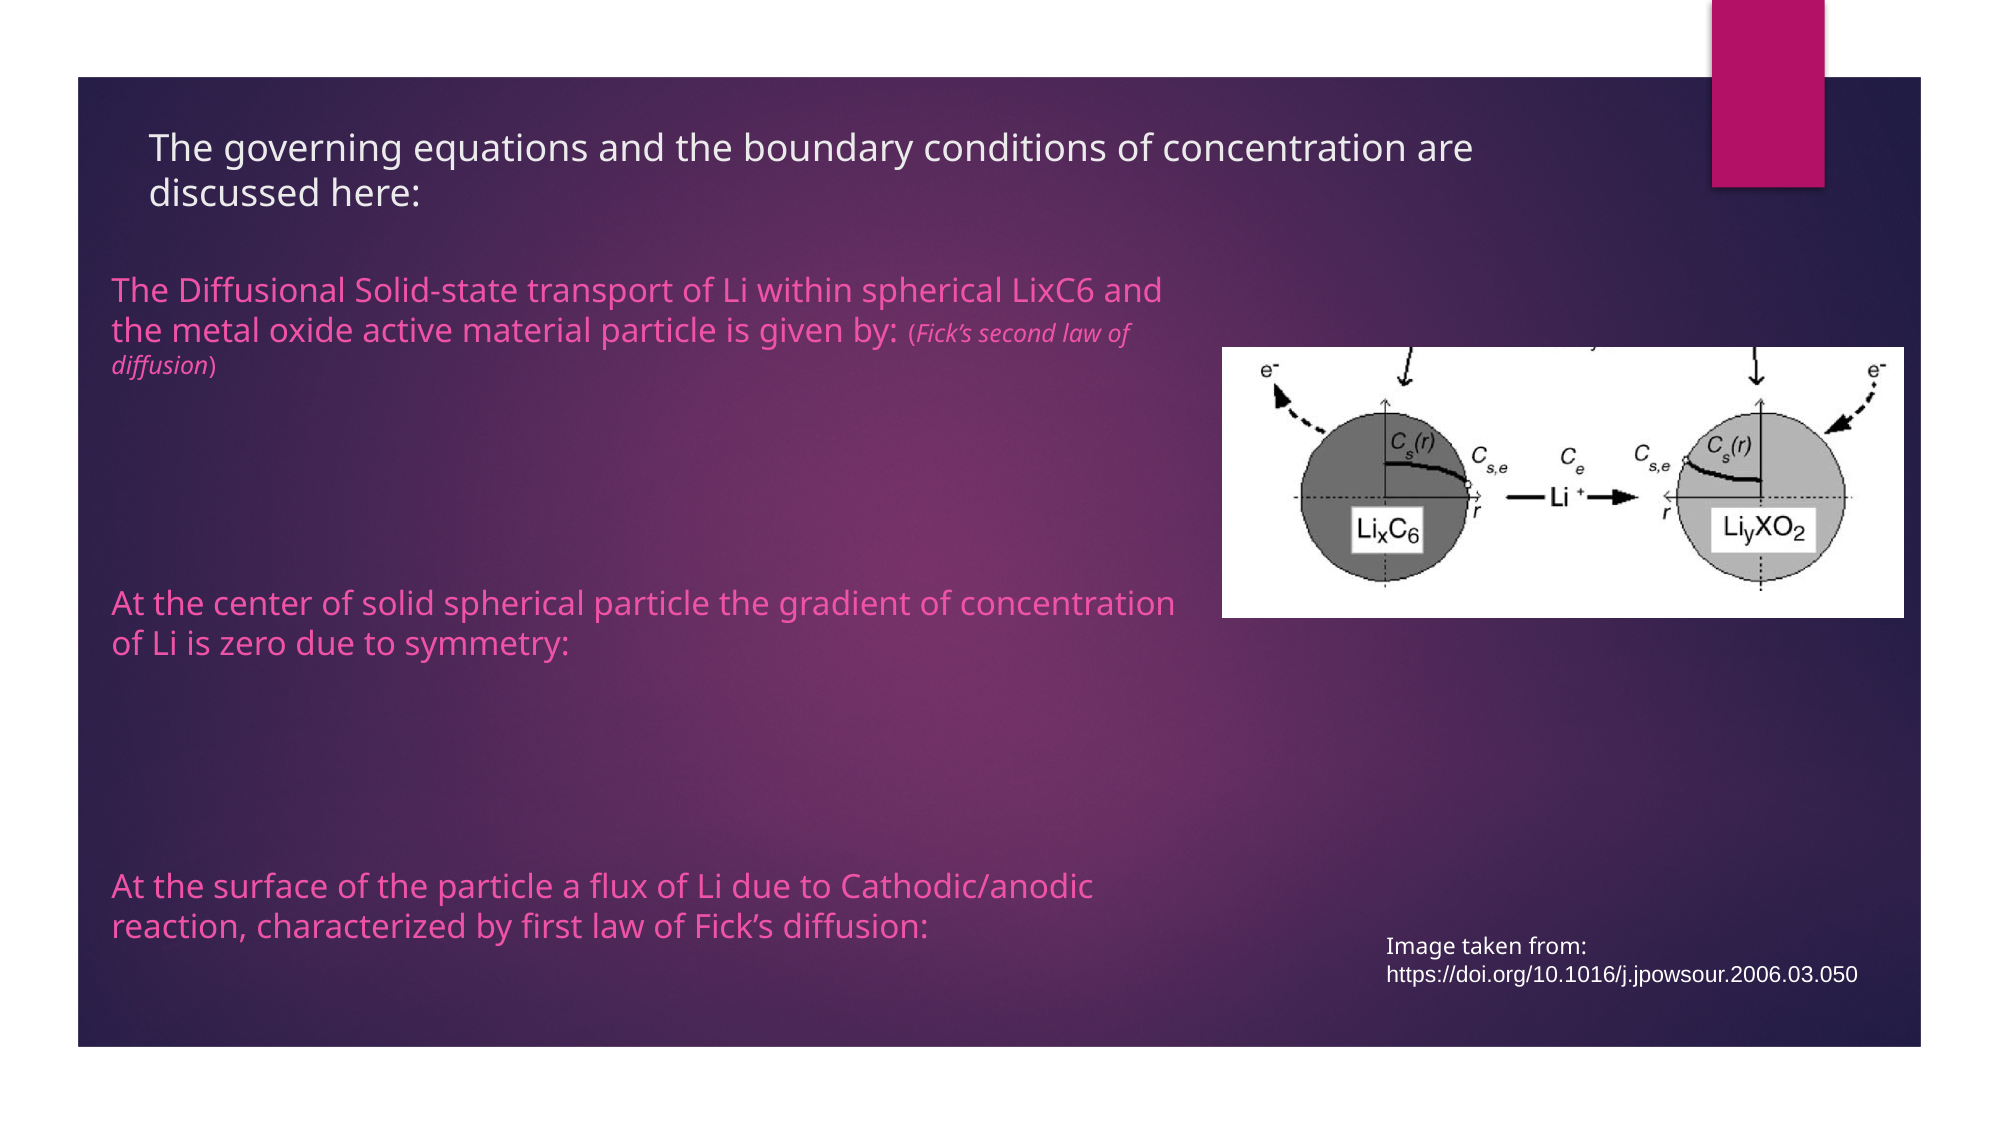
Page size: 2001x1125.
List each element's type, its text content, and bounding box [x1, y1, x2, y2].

picture [1222, 346, 1905, 618]
title The governing equations and the boundary conditions of concentration are discussed here: [133, 95, 1582, 222]
text_box Image taken from: https://doi.org/10.1016/j.jpowsour.2006.03.050 [1371, 924, 1904, 1040]
